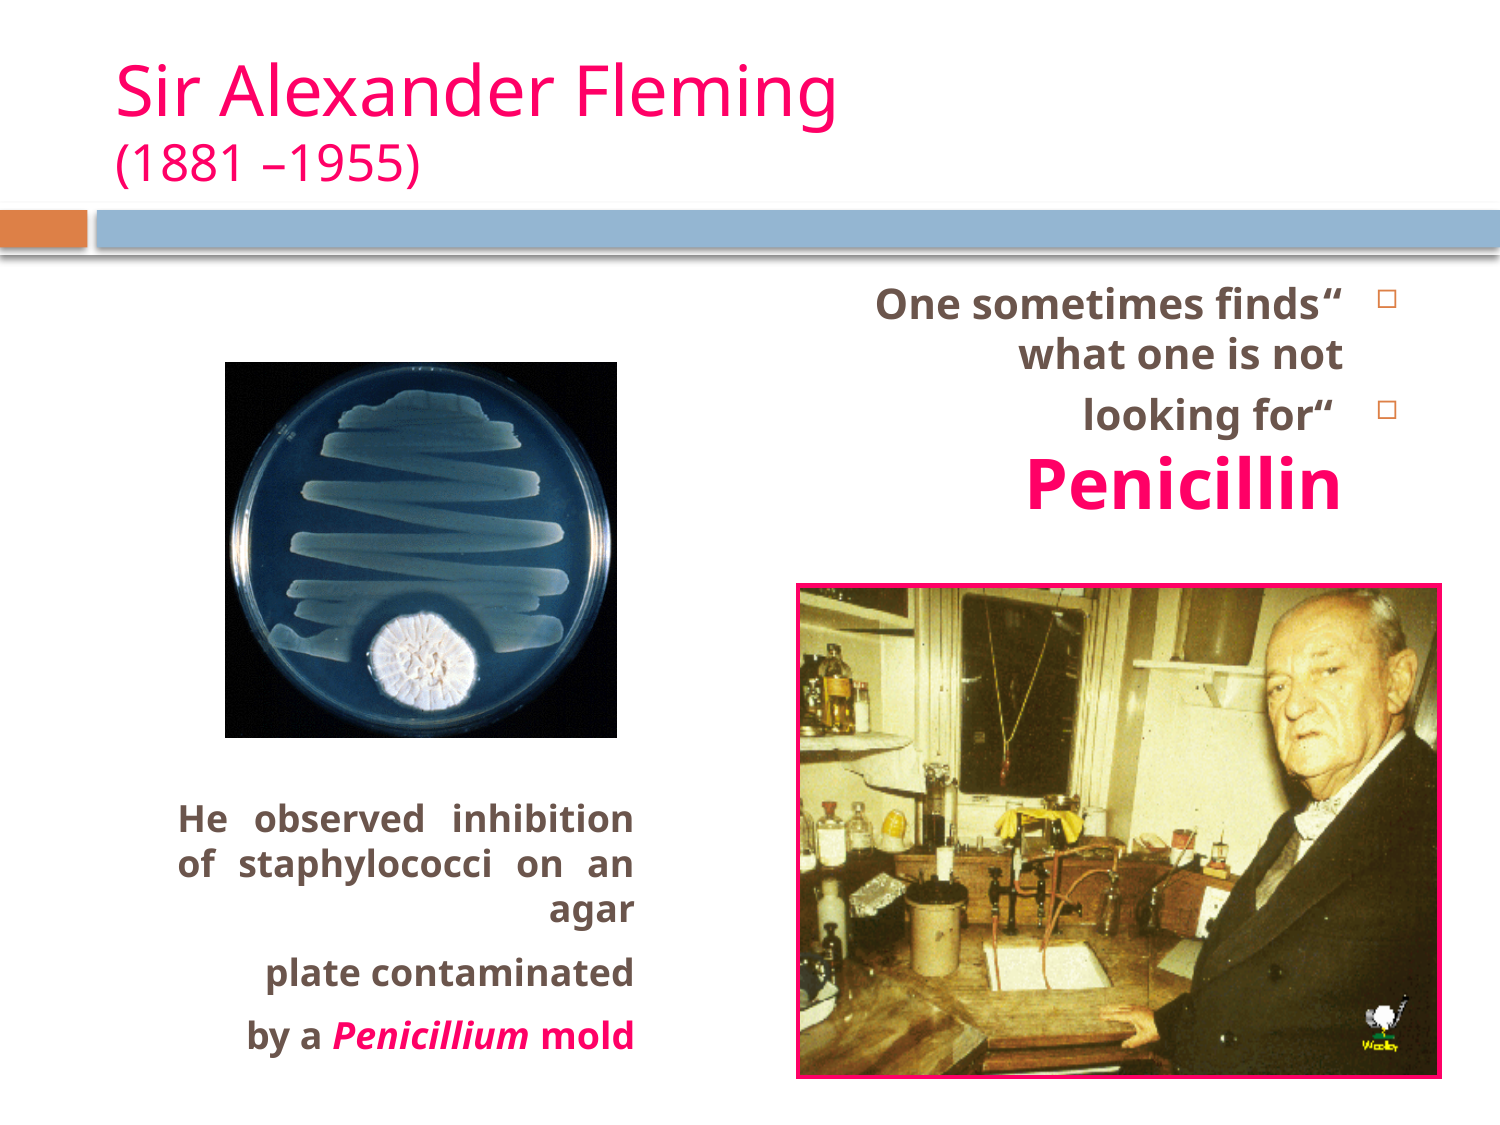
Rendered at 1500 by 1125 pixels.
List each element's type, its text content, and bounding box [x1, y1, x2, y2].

picture [224, 362, 617, 738]
title Sir Alexander Fleming (1881 –1955) [100, 37, 1438, 200]
picture [799, 587, 1438, 1076]
text_box He observed inhibition of staphylococci on an agar plate contaminated by a Penicillium mold [162, 787, 650, 1065]
list “One sometimes finds what one is not looking for“ Penicillin [796, 269, 1407, 535]
